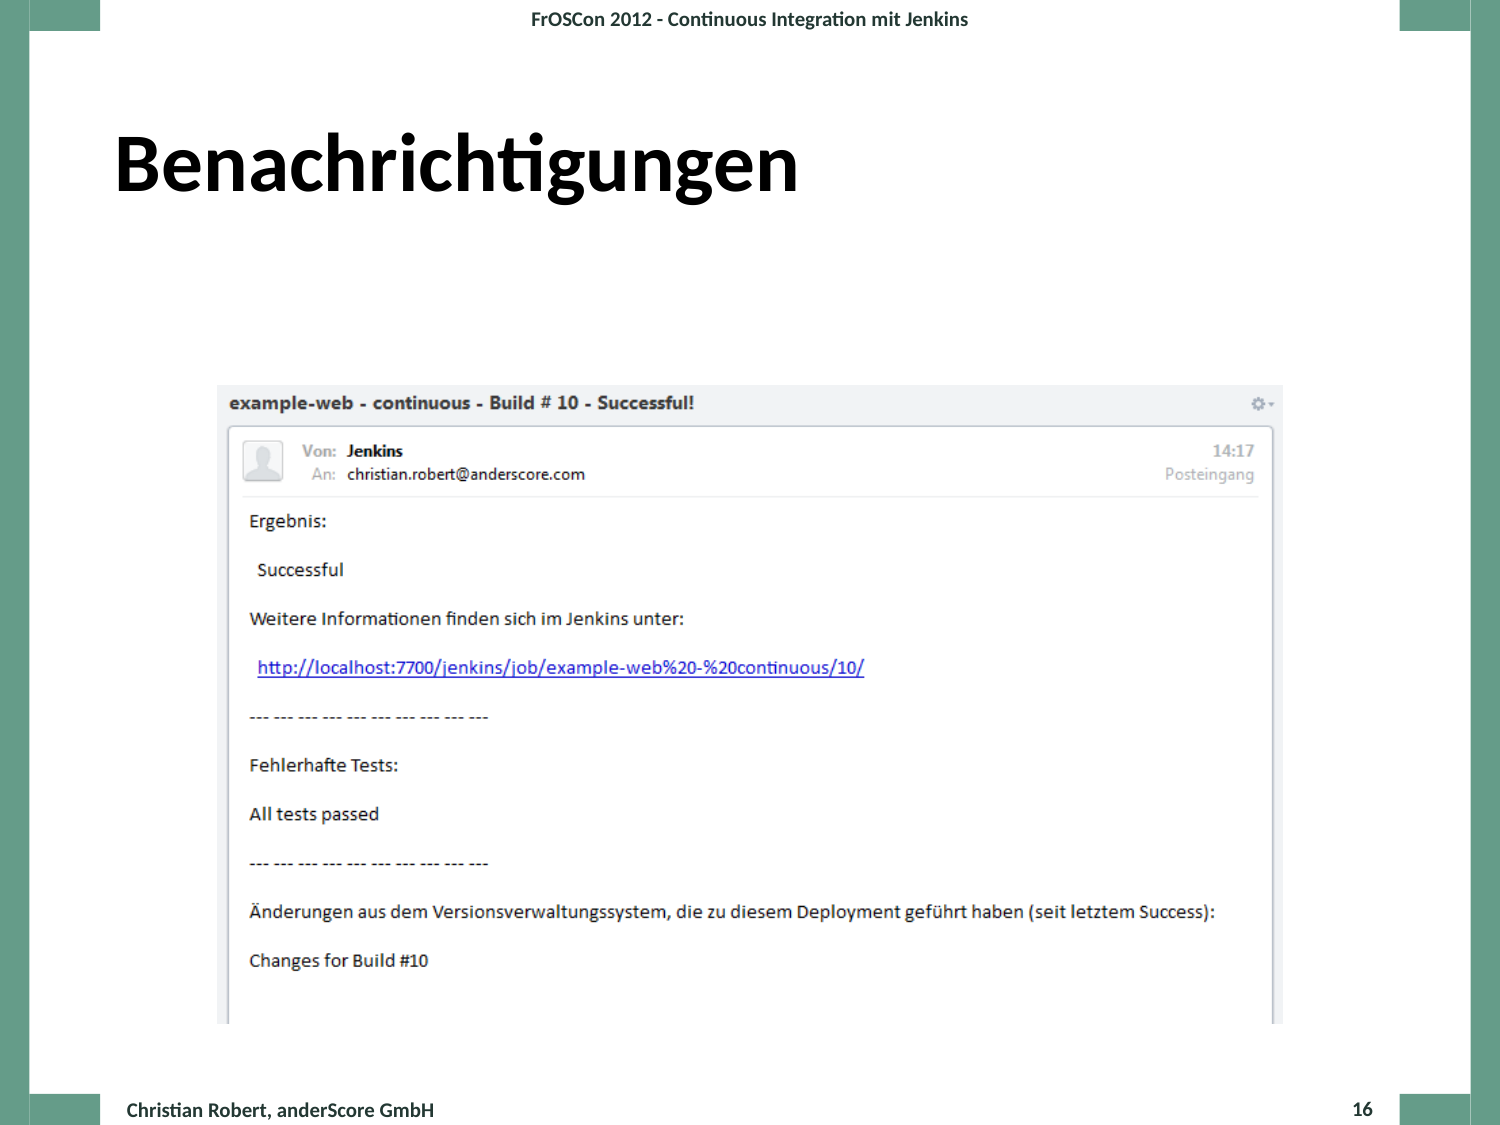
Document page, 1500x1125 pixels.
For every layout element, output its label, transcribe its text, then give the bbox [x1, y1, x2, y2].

picture [216, 385, 1284, 1024]
footer FrOSCon 2012 - Continuous Integration mit Jenkins [100, 2, 1400, 34]
title Benachrichtigungen [100, 101, 1400, 339]
slide_number 16 [1074, 1092, 1388, 1124]
slide_number Christian Robert, anderScore GmbH [112, 1092, 1069, 1125]
